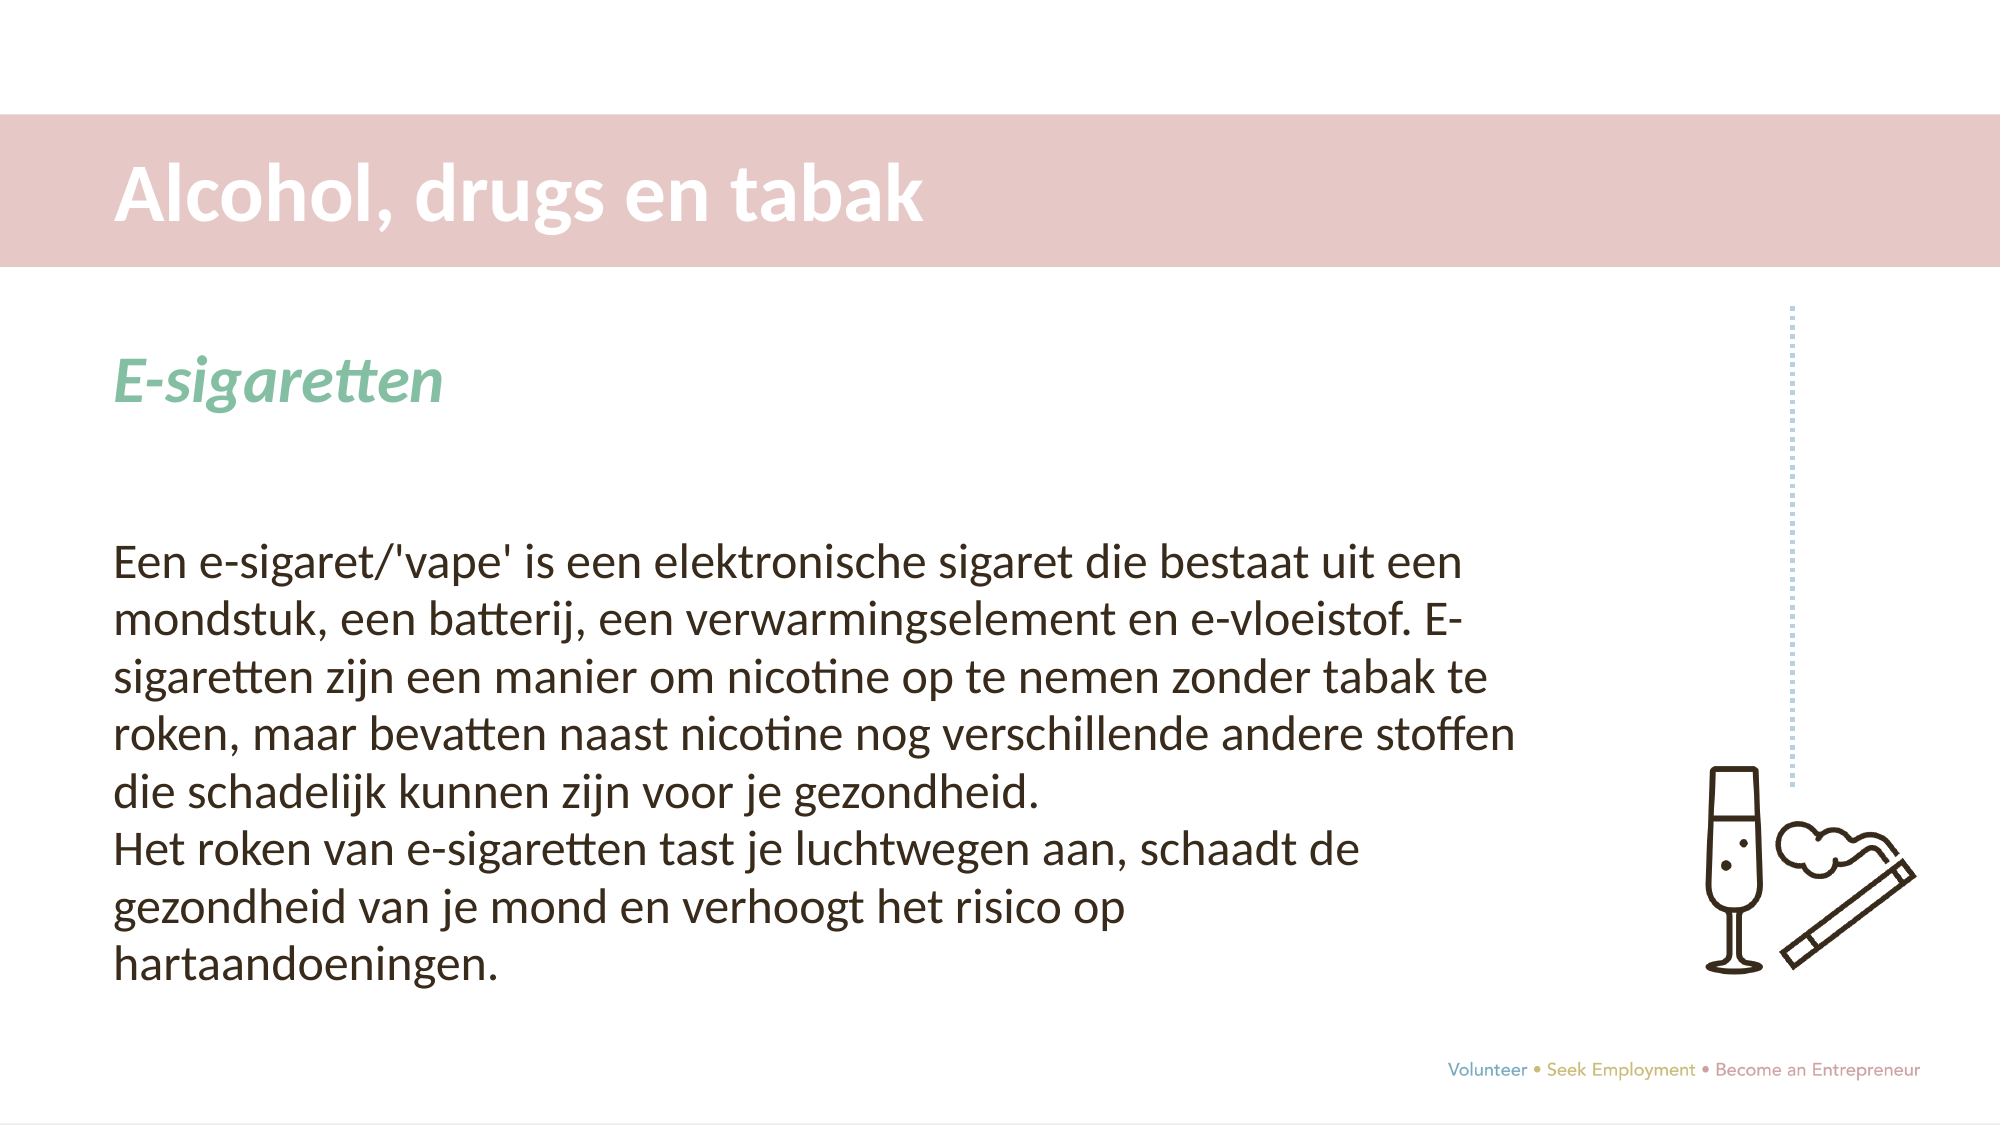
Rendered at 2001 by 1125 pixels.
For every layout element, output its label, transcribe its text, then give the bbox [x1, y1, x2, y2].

text_box [0, 113, 2000, 268]
picture [1621, 757, 1938, 995]
text_box Alcohol, drugs en tabak [99, 147, 1312, 290]
text_box E-sigaretten Een e-sigaret/'vape' is een elektronische sigaret die bestaat uit een mondstuk, een batterij, een verwarmingselement en e-vloeistof. E-sigaretten zijn een manier om nicotine op te nemen zonder tabak te roken, maar bevatten naast nicotine nog verschillende andere stoffen die schadelijk kunnen zijn voor je gezondheid. Het roken van e-sigaretten tast je luchtwegen aan, schaadt de gezondheid van je mond en verhoogt het risico op hartaandoeningen. [98, 350, 1539, 975]
picture [1418, 1046, 1971, 1103]
